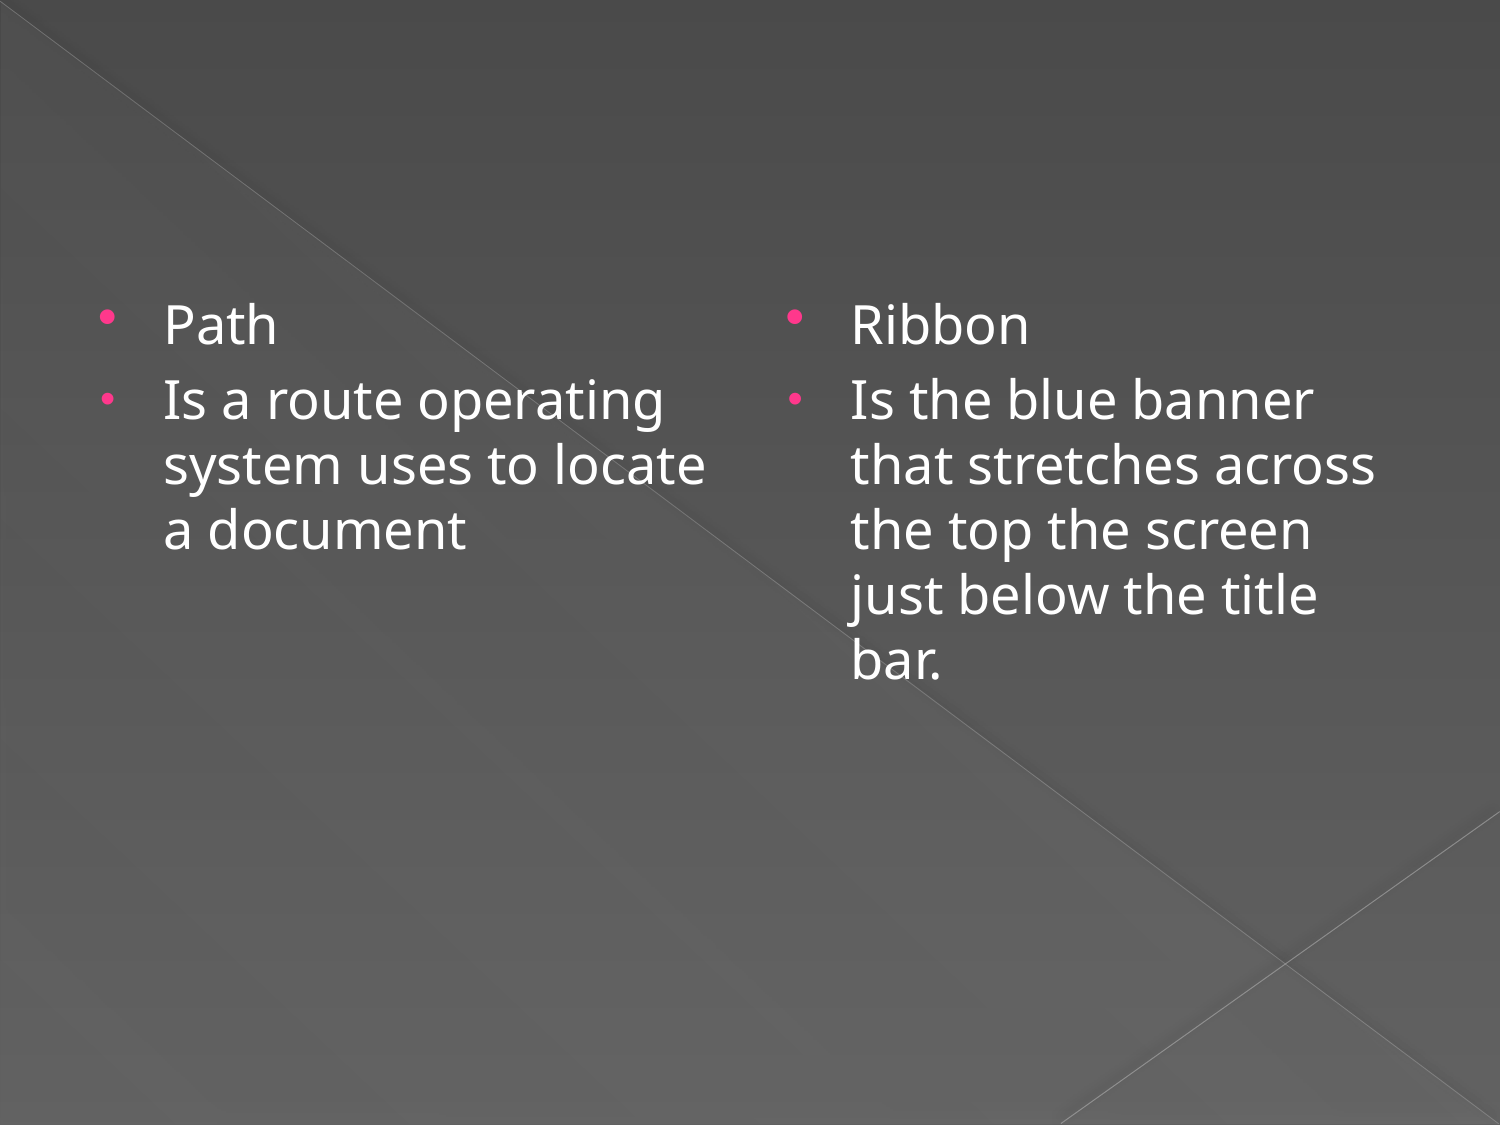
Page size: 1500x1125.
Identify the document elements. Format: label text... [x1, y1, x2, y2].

list Ribbon Is the blue banner that stretches across the top the screen just below the title bar. [762, 282, 1425, 1025]
list Path Is a route operating system uses to locate a document [75, 282, 738, 1025]
